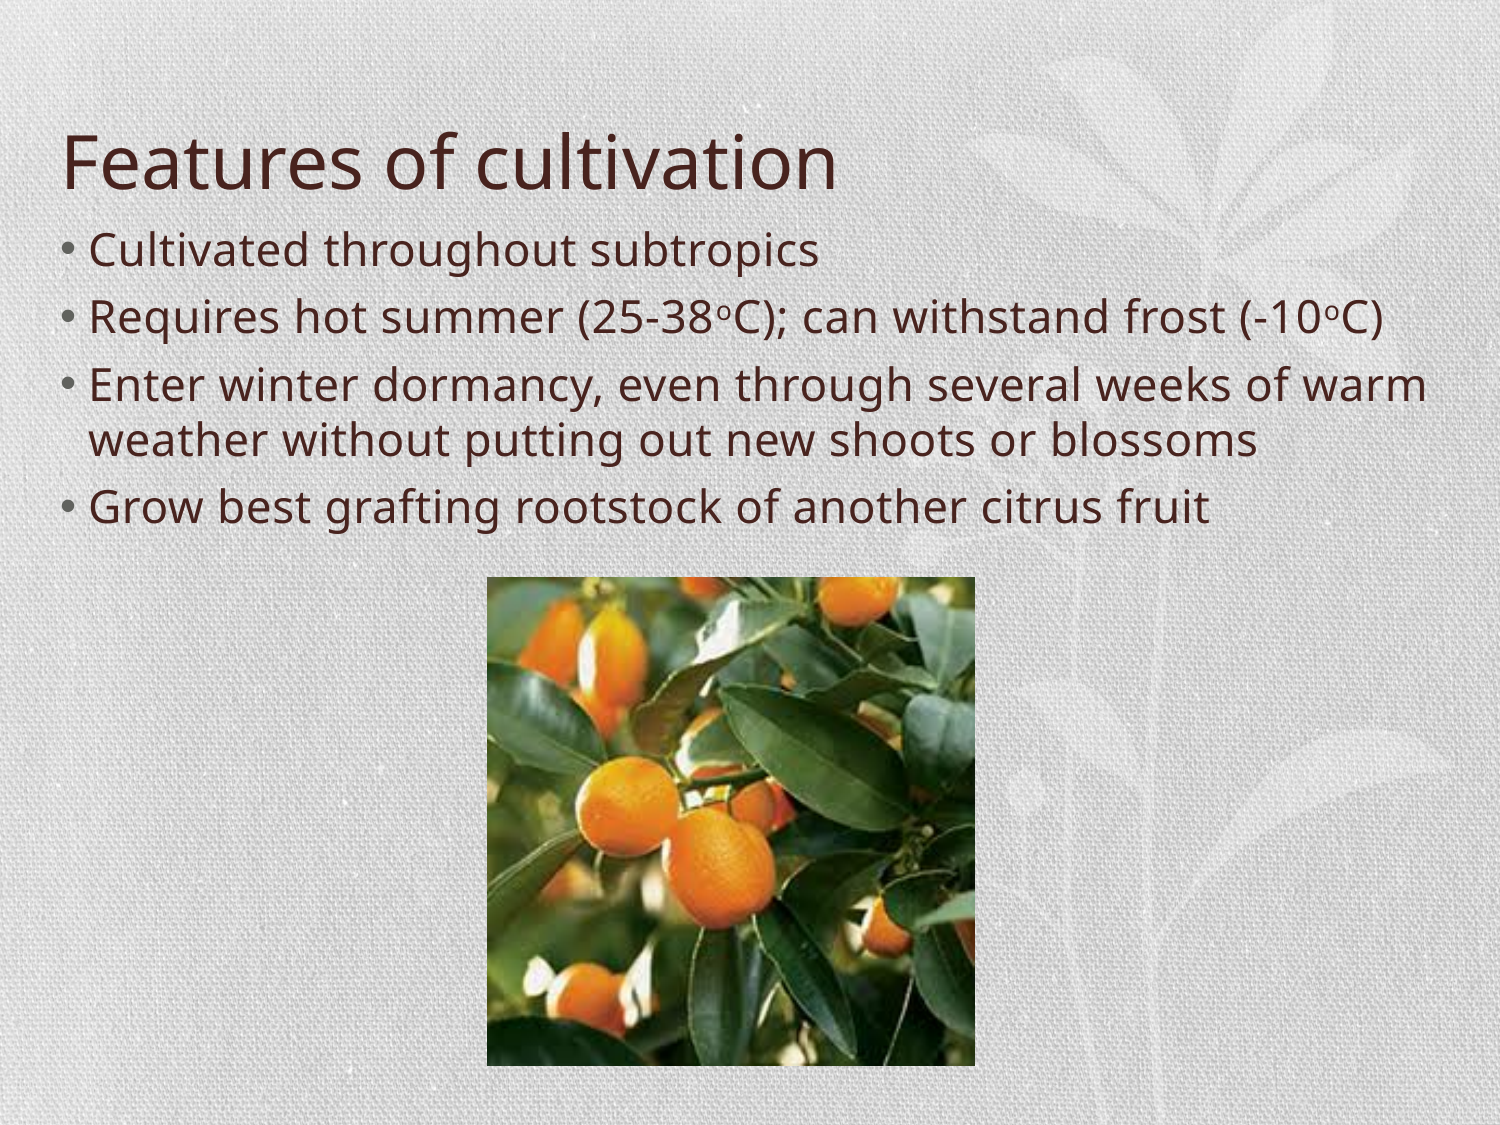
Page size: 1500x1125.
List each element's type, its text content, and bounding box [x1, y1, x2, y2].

picture [487, 577, 976, 1066]
title Features of cultivation [45, 37, 1455, 213]
list Cultivated throughout subtropics Requires hot summer (25-38oC); can withstand frost (-10oC) Enter winter dormancy, even through several weeks of warm weather without putting out new shoots or blossoms Grow best grafting rootstock of another citrus fruit [45, 213, 1455, 1023]
